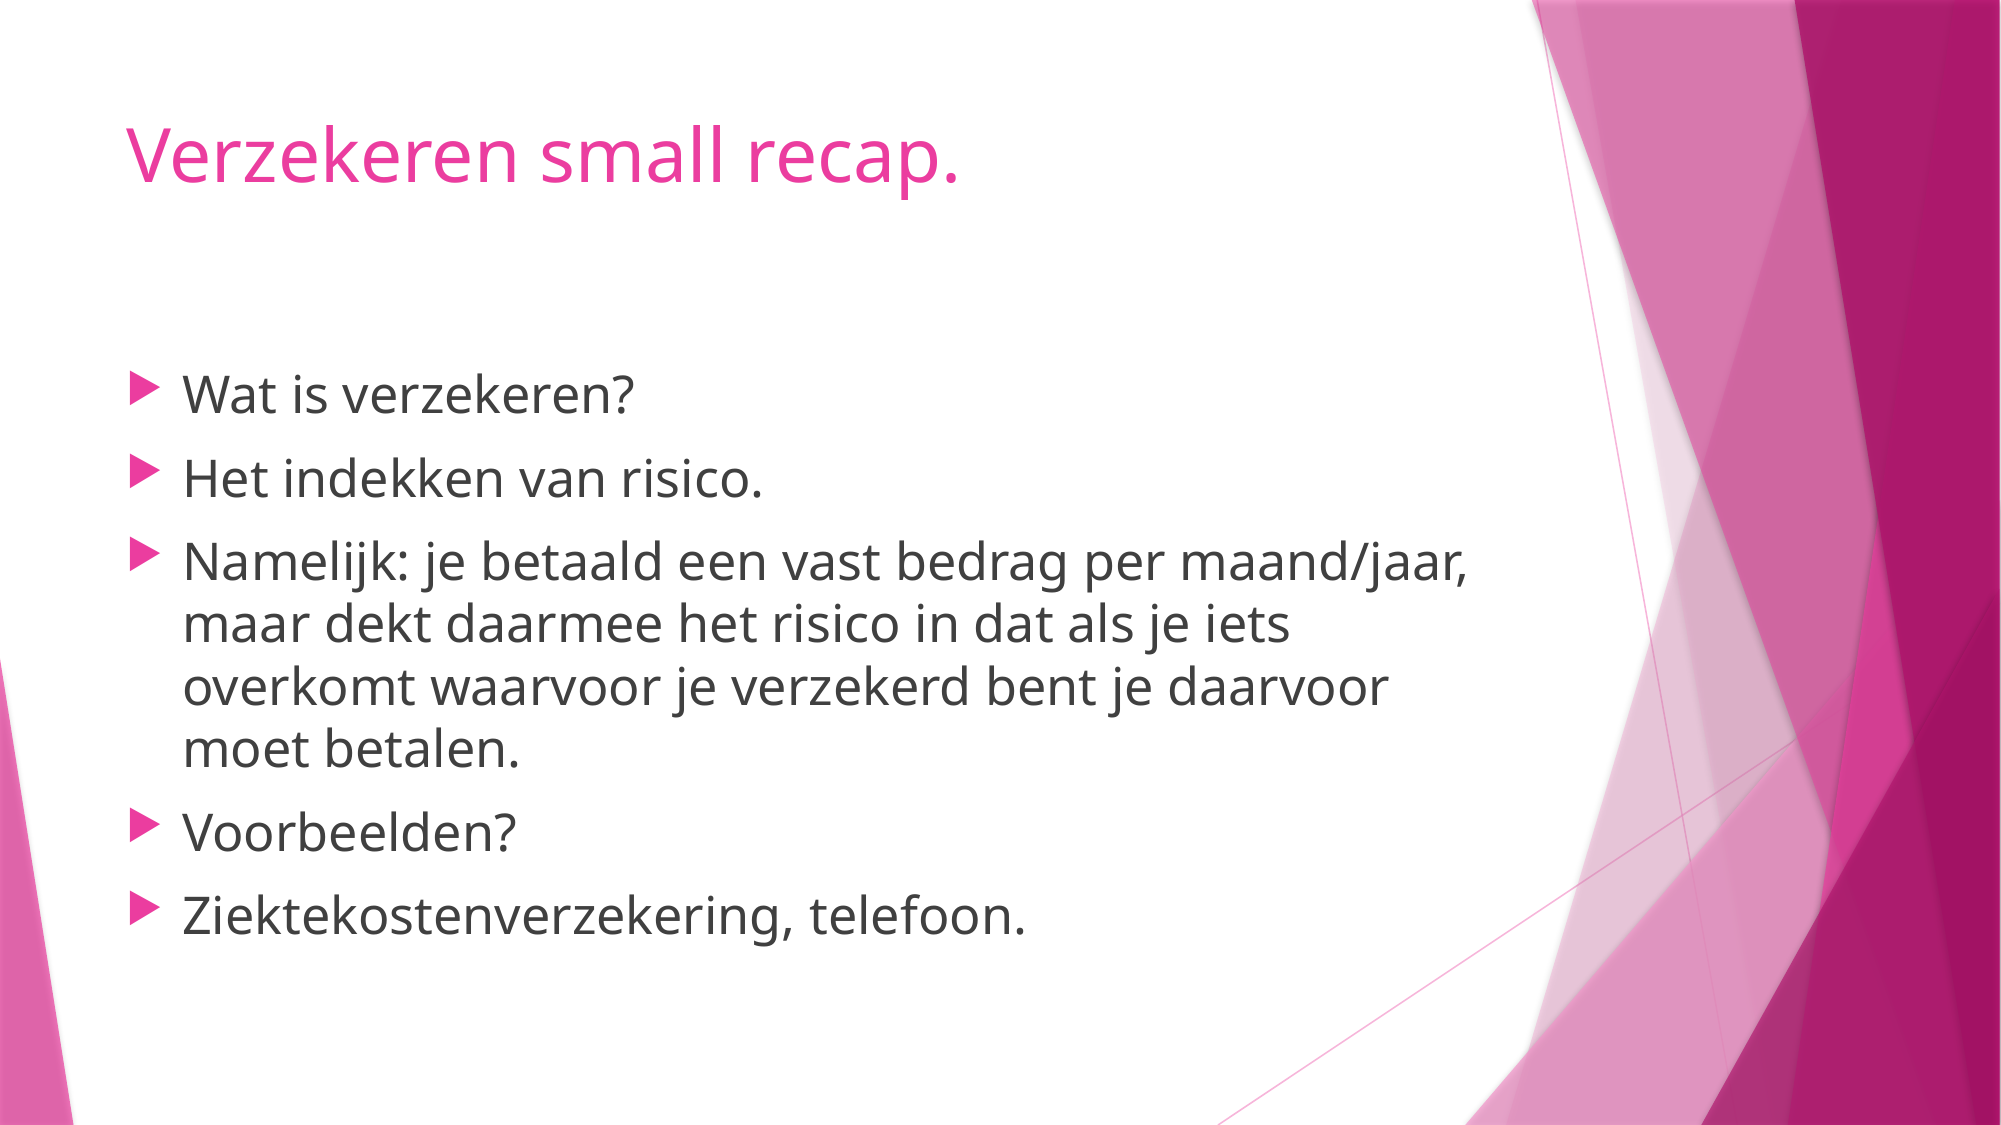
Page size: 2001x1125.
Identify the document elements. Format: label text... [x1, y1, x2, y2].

title Verzekeren small recap. [111, 99, 1522, 317]
list Wat is verzekeren? Het indekken van risico. Namelijk: je betaald een vast bedrag per maand/jaar, maar dekt daarmee het risico in dat als je iets overkomt waarvoor je verzekerd bent je daarvoor moet betalen. Voorbeelden? Ziektekostenverzekering, telefoon. [111, 354, 1522, 992]
